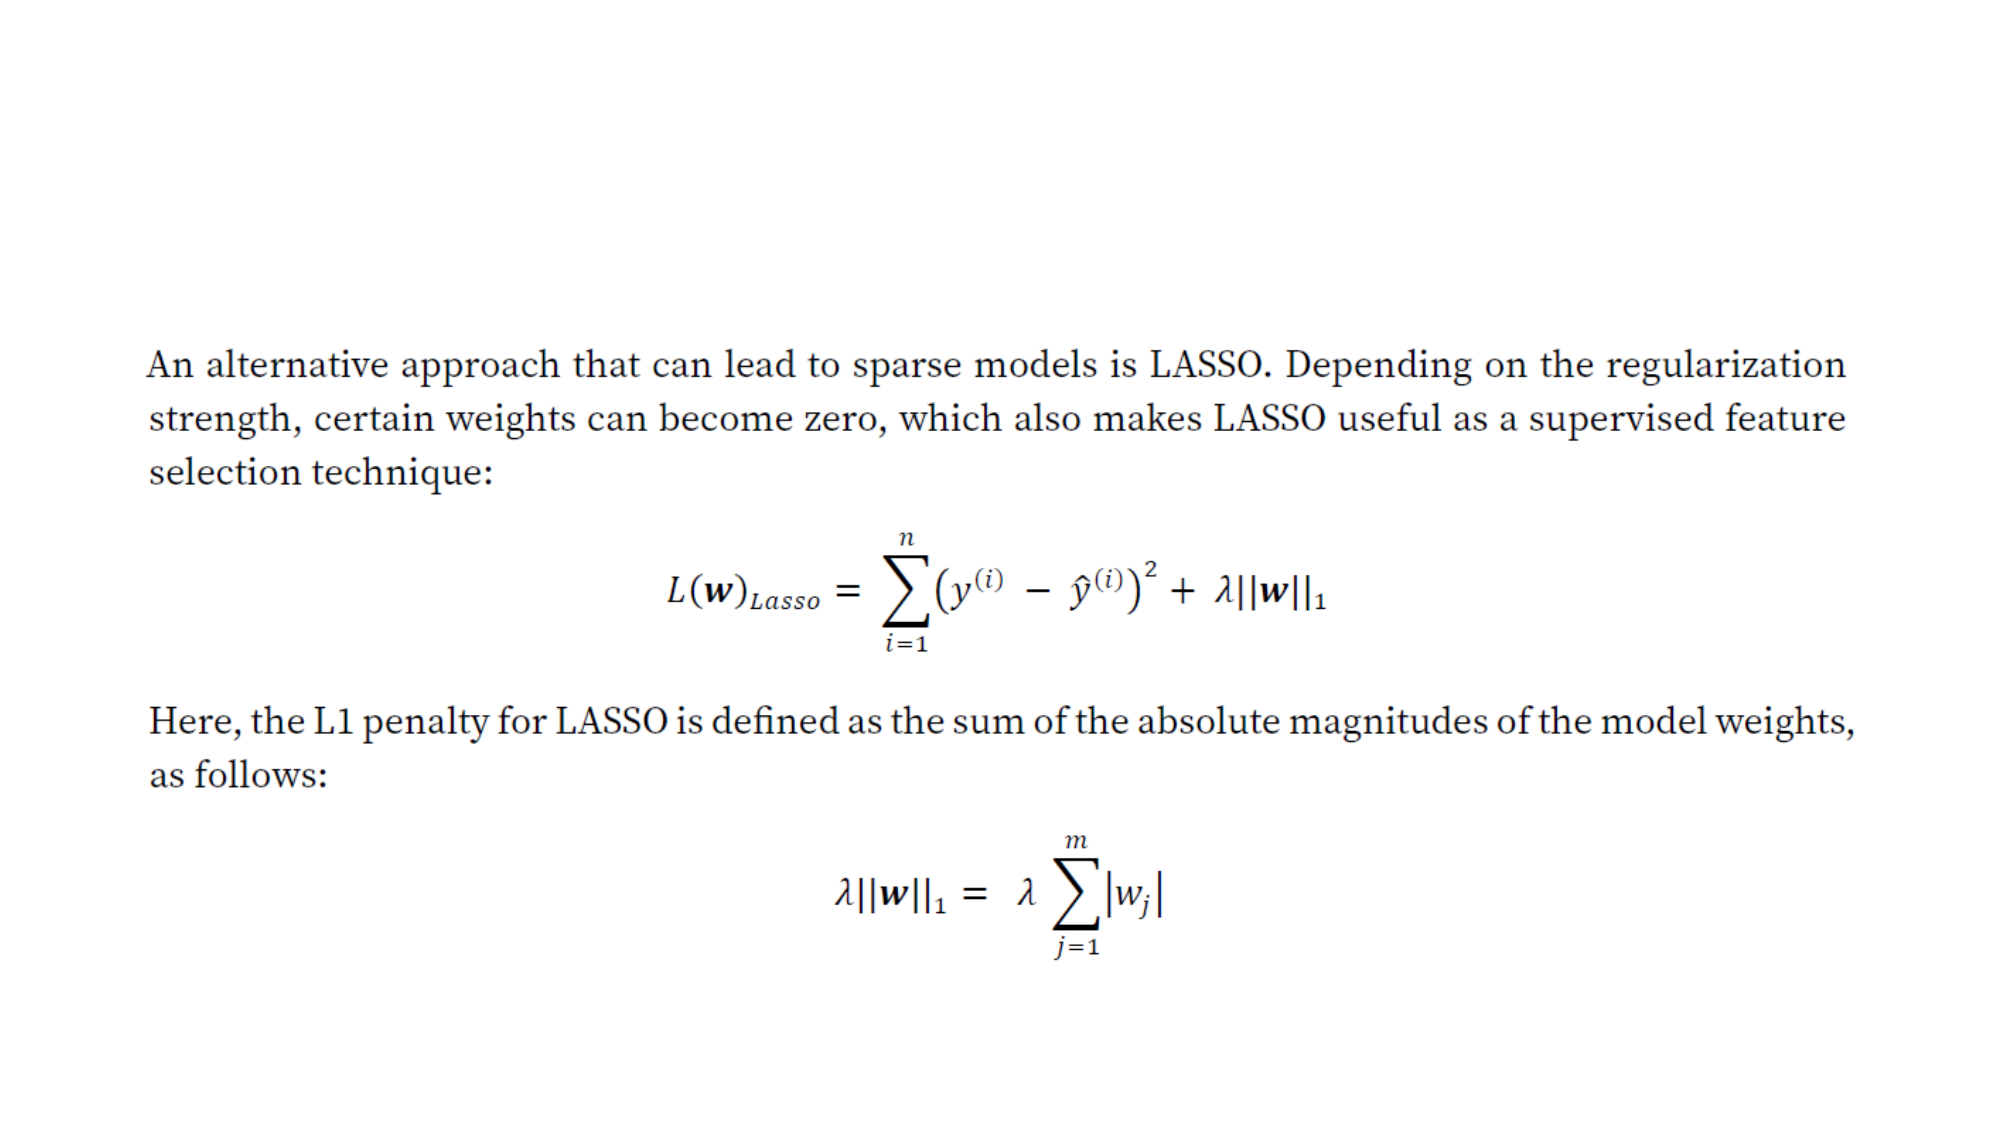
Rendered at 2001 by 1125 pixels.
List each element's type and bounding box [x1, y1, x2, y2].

list [137, 339, 1863, 974]
